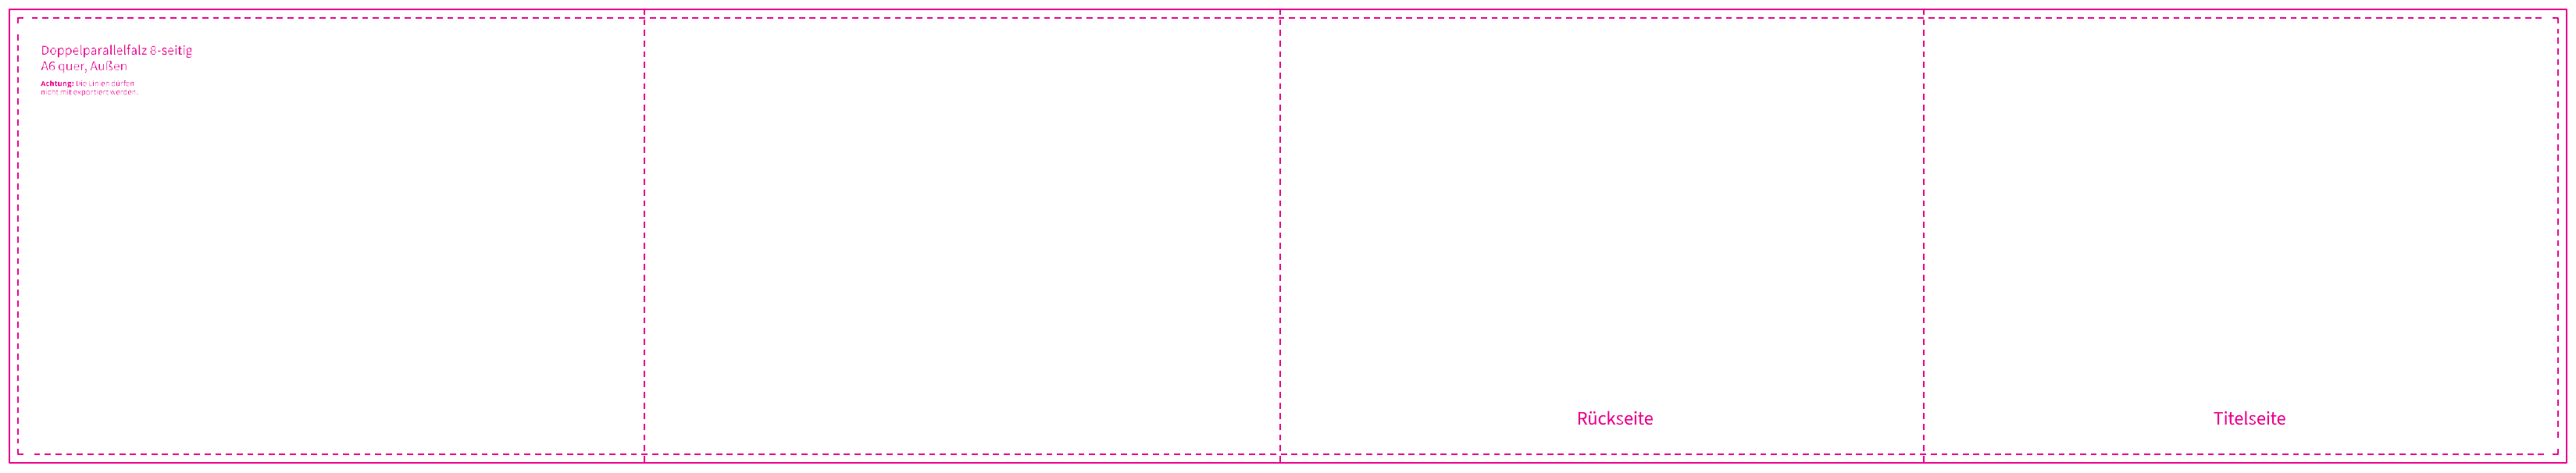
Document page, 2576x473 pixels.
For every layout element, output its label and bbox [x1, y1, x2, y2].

text_box [2552, 448, 2558, 454]
text_box [2235, 414, 2243, 425]
text_box [2277, 414, 2285, 425]
text_box [1578, 411, 1587, 425]
text_box [18, 448, 23, 454]
text_box [1638, 412, 1644, 425]
text_box [2245, 411, 2248, 425]
text_box [2257, 414, 2266, 425]
text_box [41, 44, 192, 96]
text_box [2271, 412, 2277, 425]
text_box [1589, 415, 1597, 425]
text_box [2228, 412, 2235, 425]
text_box [1625, 414, 1633, 425]
text_box [2249, 414, 2257, 425]
text_box [1607, 411, 1624, 425]
text_box [1598, 414, 1607, 425]
text_box [2552, 18, 2558, 24]
text_box [1644, 414, 1653, 425]
text_box [2214, 412, 2223, 425]
text_box [18, 18, 23, 24]
